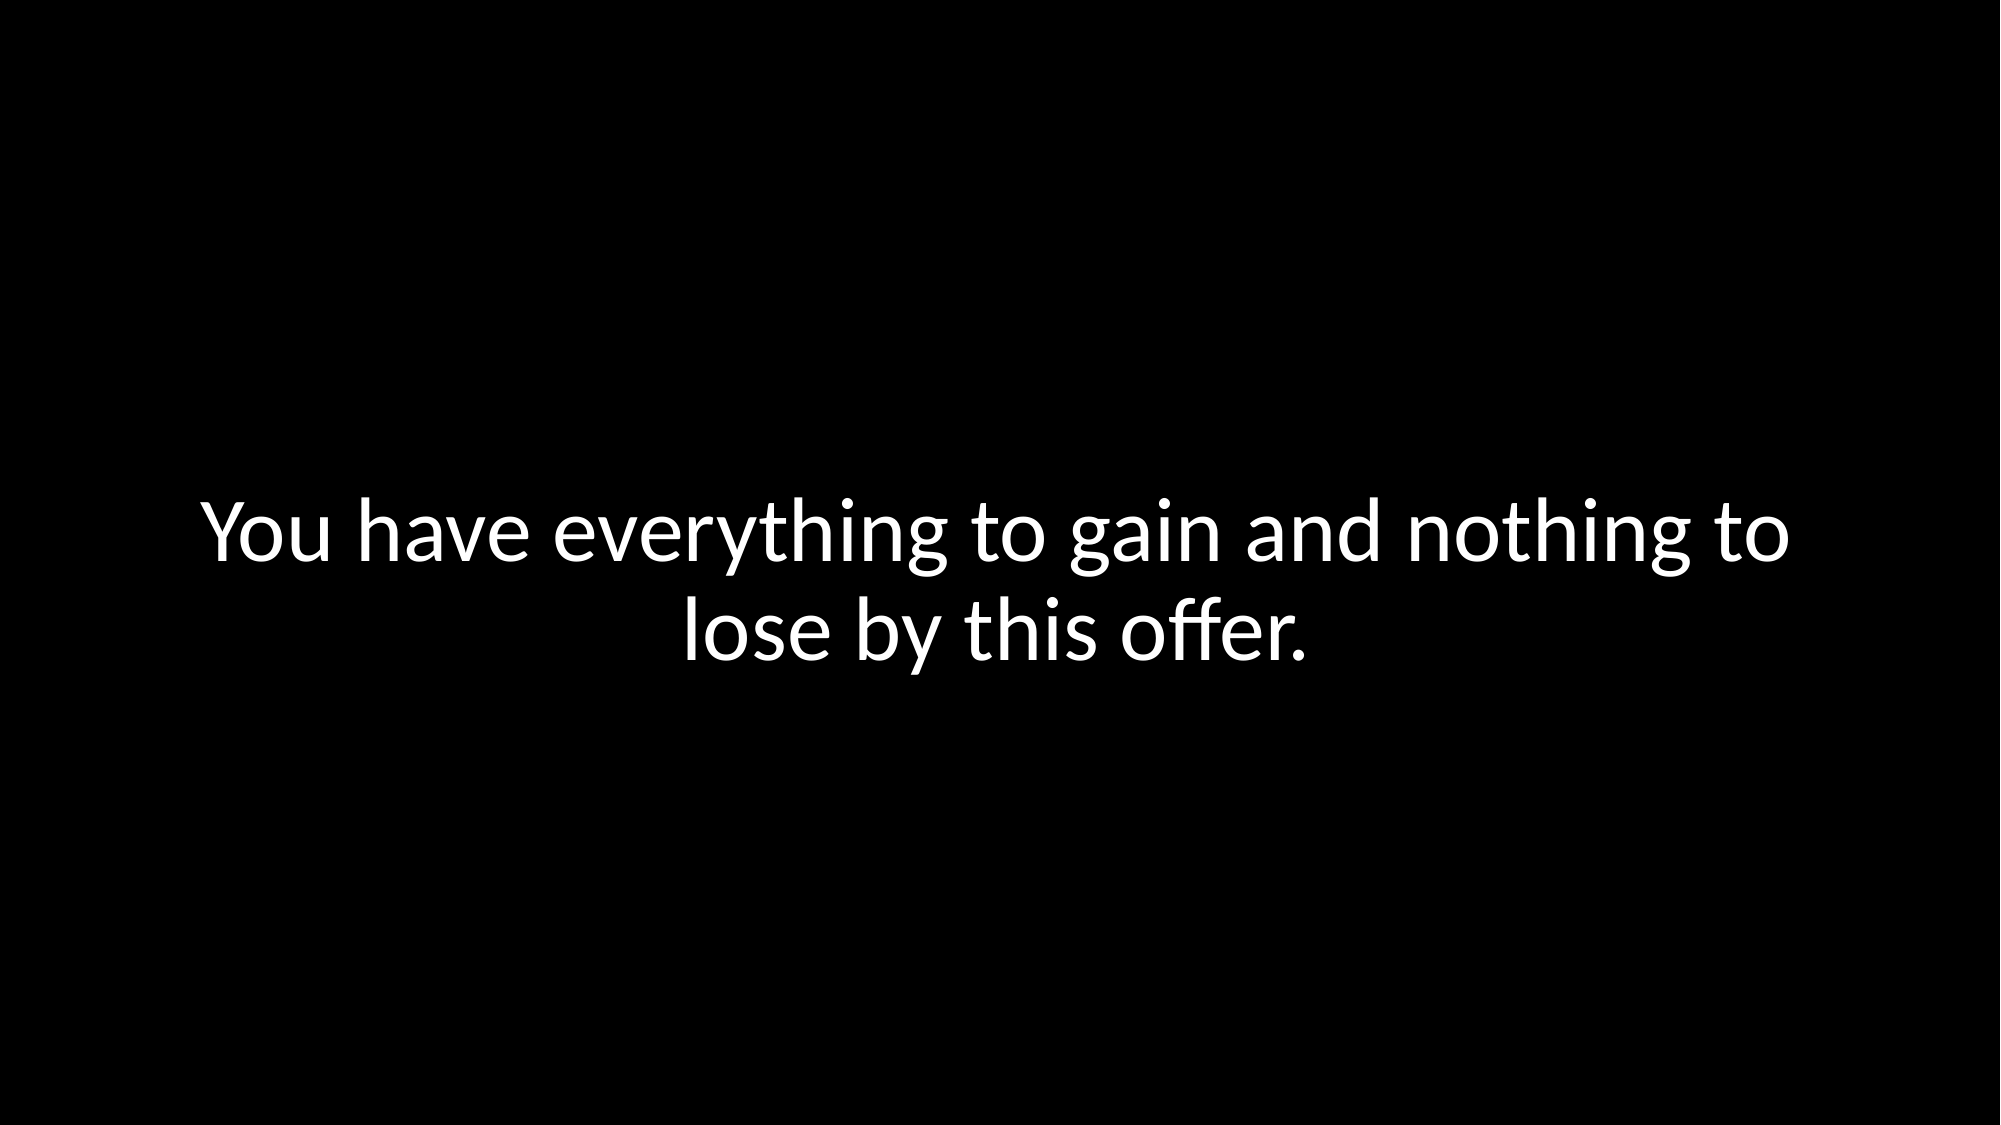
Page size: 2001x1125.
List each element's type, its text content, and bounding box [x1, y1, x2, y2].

list You have everything to gain and nothing to lose by this offer. [134, 474, 1860, 787]
